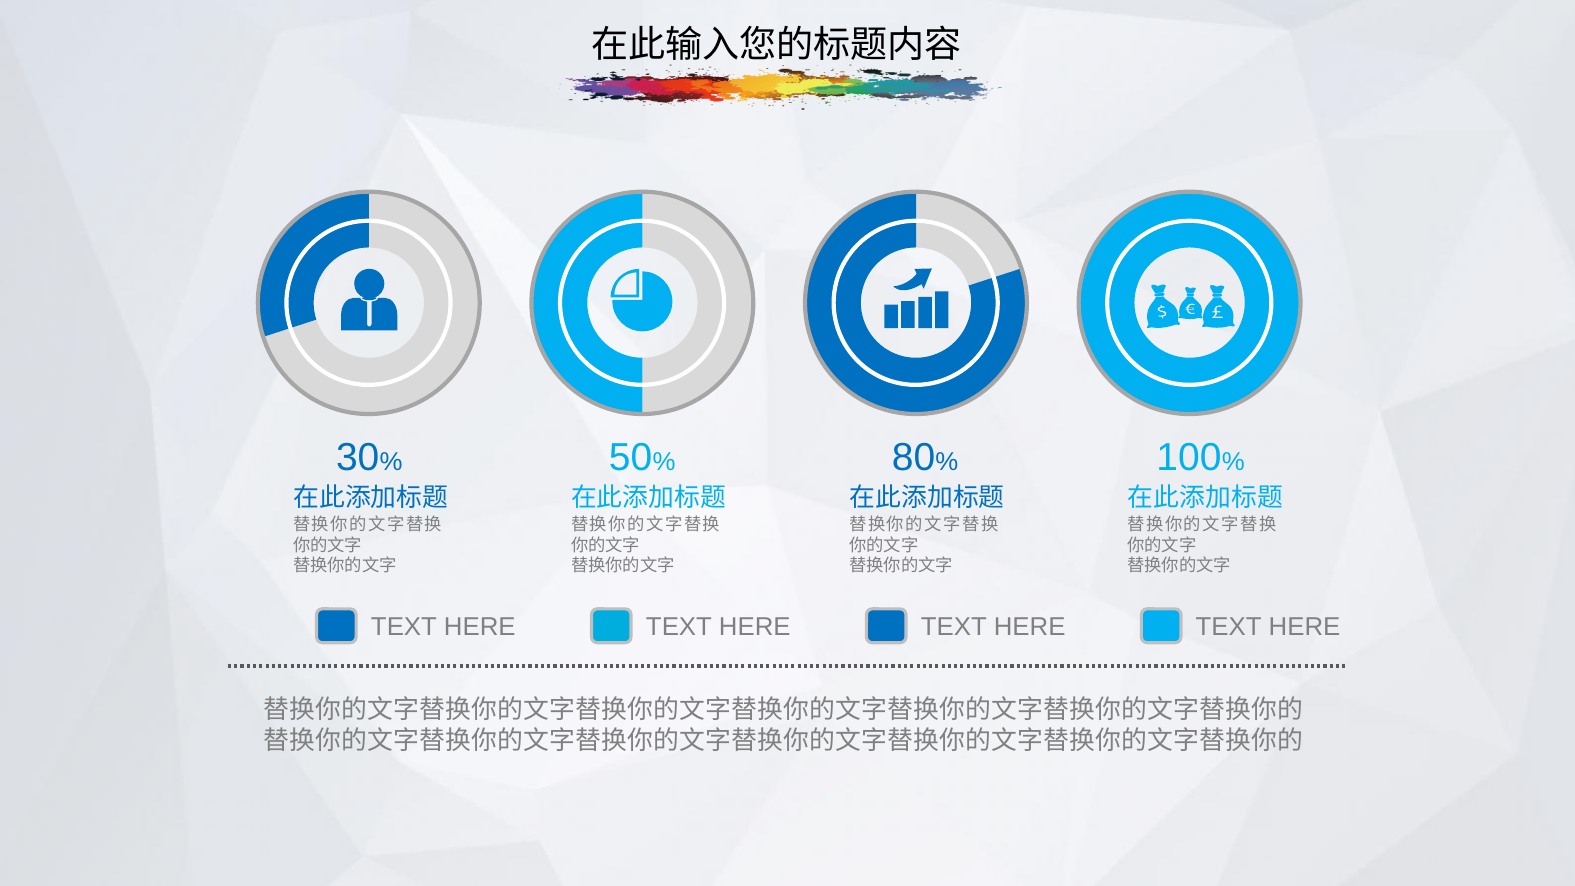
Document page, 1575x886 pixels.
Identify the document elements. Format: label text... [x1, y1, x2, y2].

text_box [277, 473, 482, 607]
text_box 80% [851, 449, 999, 471]
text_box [316, 601, 1388, 650]
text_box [1143, 282, 1236, 329]
chart [137, 168, 1438, 442]
picture [0, 0, 1575, 886]
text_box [227, 665, 1348, 826]
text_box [834, 473, 1033, 600]
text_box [556, 473, 751, 600]
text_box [340, 268, 398, 331]
text_box 30% [296, 449, 443, 471]
text_box 50% [569, 449, 716, 471]
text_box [610, 268, 673, 332]
text_box 在此输入您的标题内容 [580, 14, 988, 61]
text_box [884, 268, 949, 329]
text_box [1112, 473, 1327, 600]
text_box 100% [1127, 449, 1274, 471]
